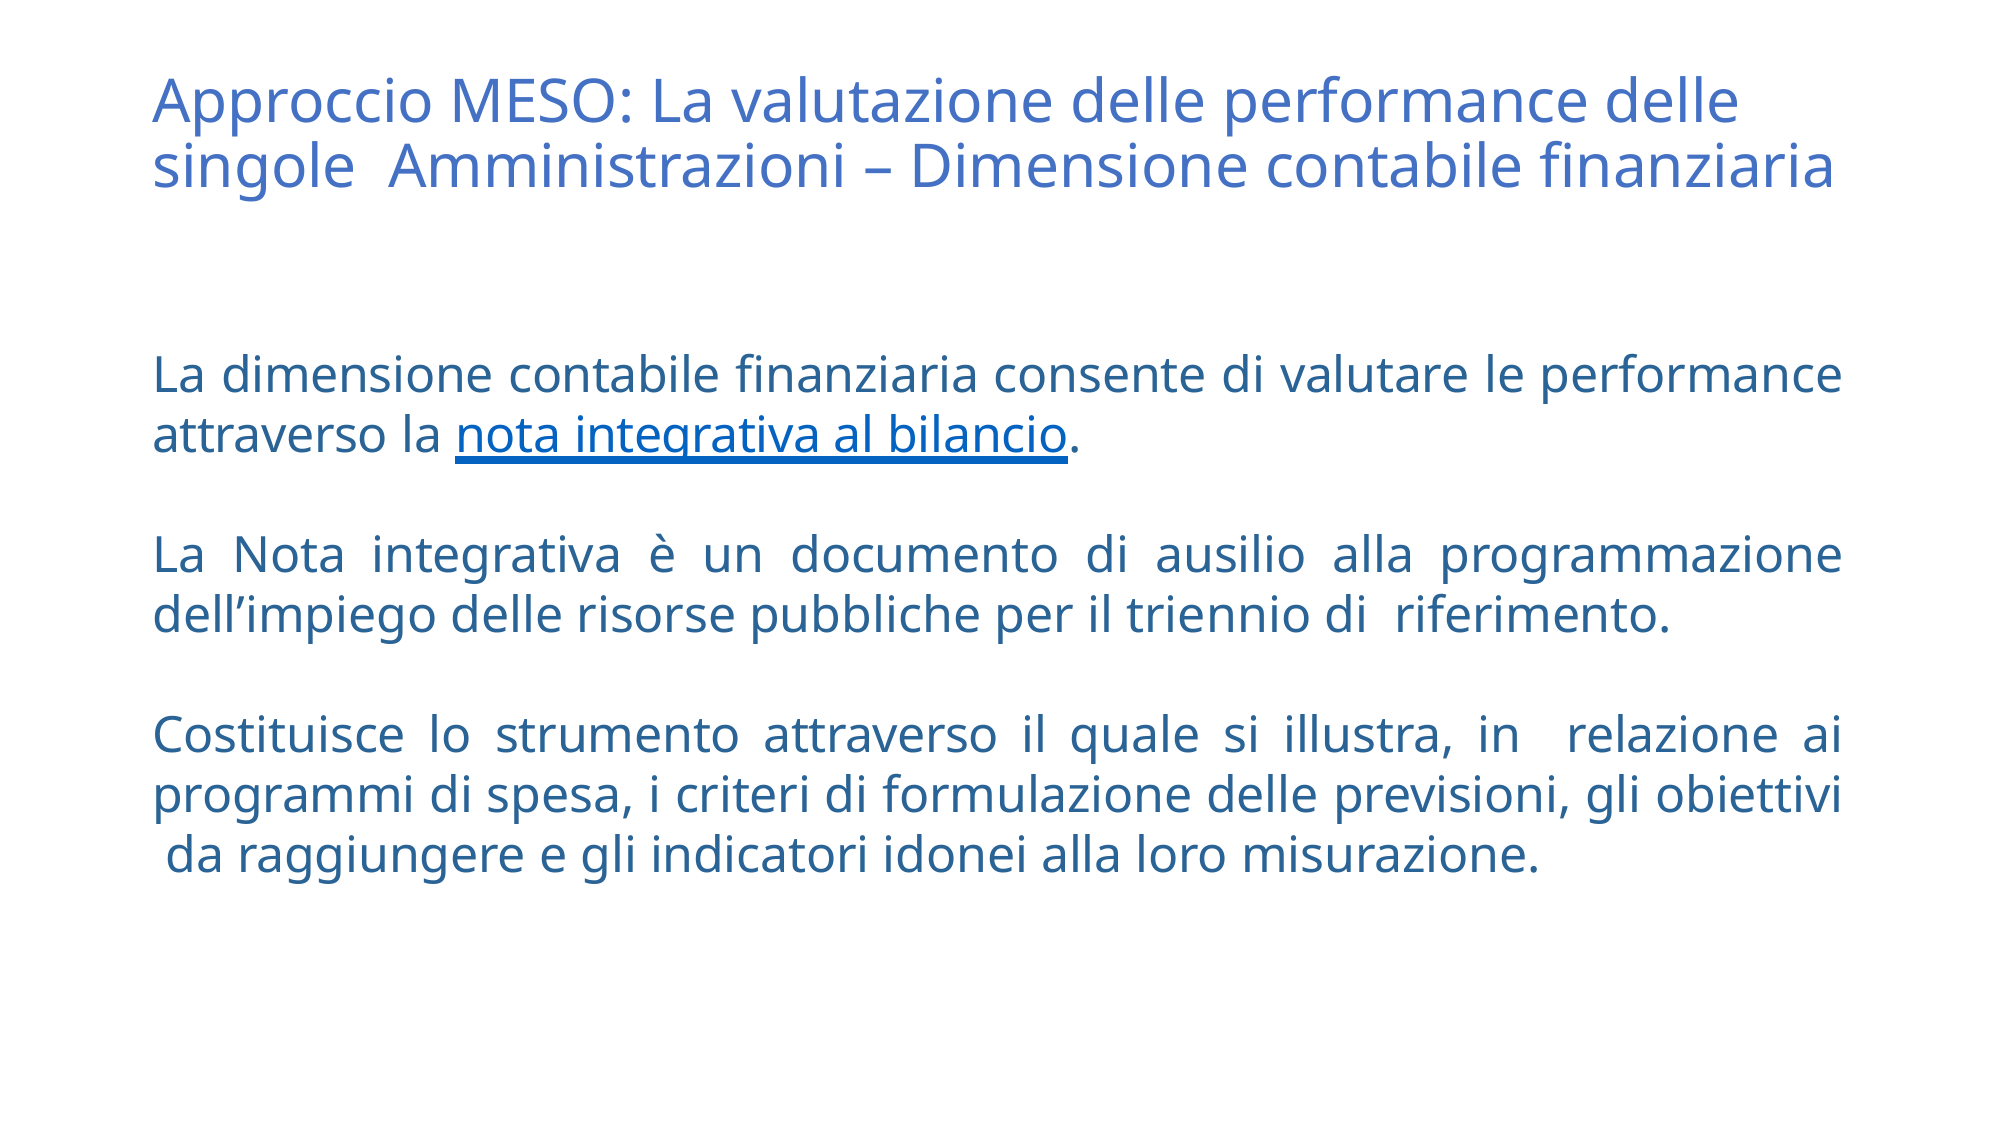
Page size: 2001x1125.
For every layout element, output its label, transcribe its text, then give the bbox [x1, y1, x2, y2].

title Approccio MESO: La valutazione delle performance delle singole Amministrazioni – Dimensione contabile finanziaria [150, 59, 1850, 258]
text_box La dimensione contabile finanziaria consente di valutare le performance attraverso la nota integrativa al bilancio. La Nota integrativa è un documento di ausilio alla programmazione dell’impiego delle risorse pubbliche per il triennio di riferimento. Costituisce lo strumento attraverso il quale si illustra, in relazione ai programmi di spesa, i criteri di formulazione delle previsioni, gli obiettivi da raggiungere e gli indicatori idonei alla loro misurazione. [150, 340, 1844, 883]
